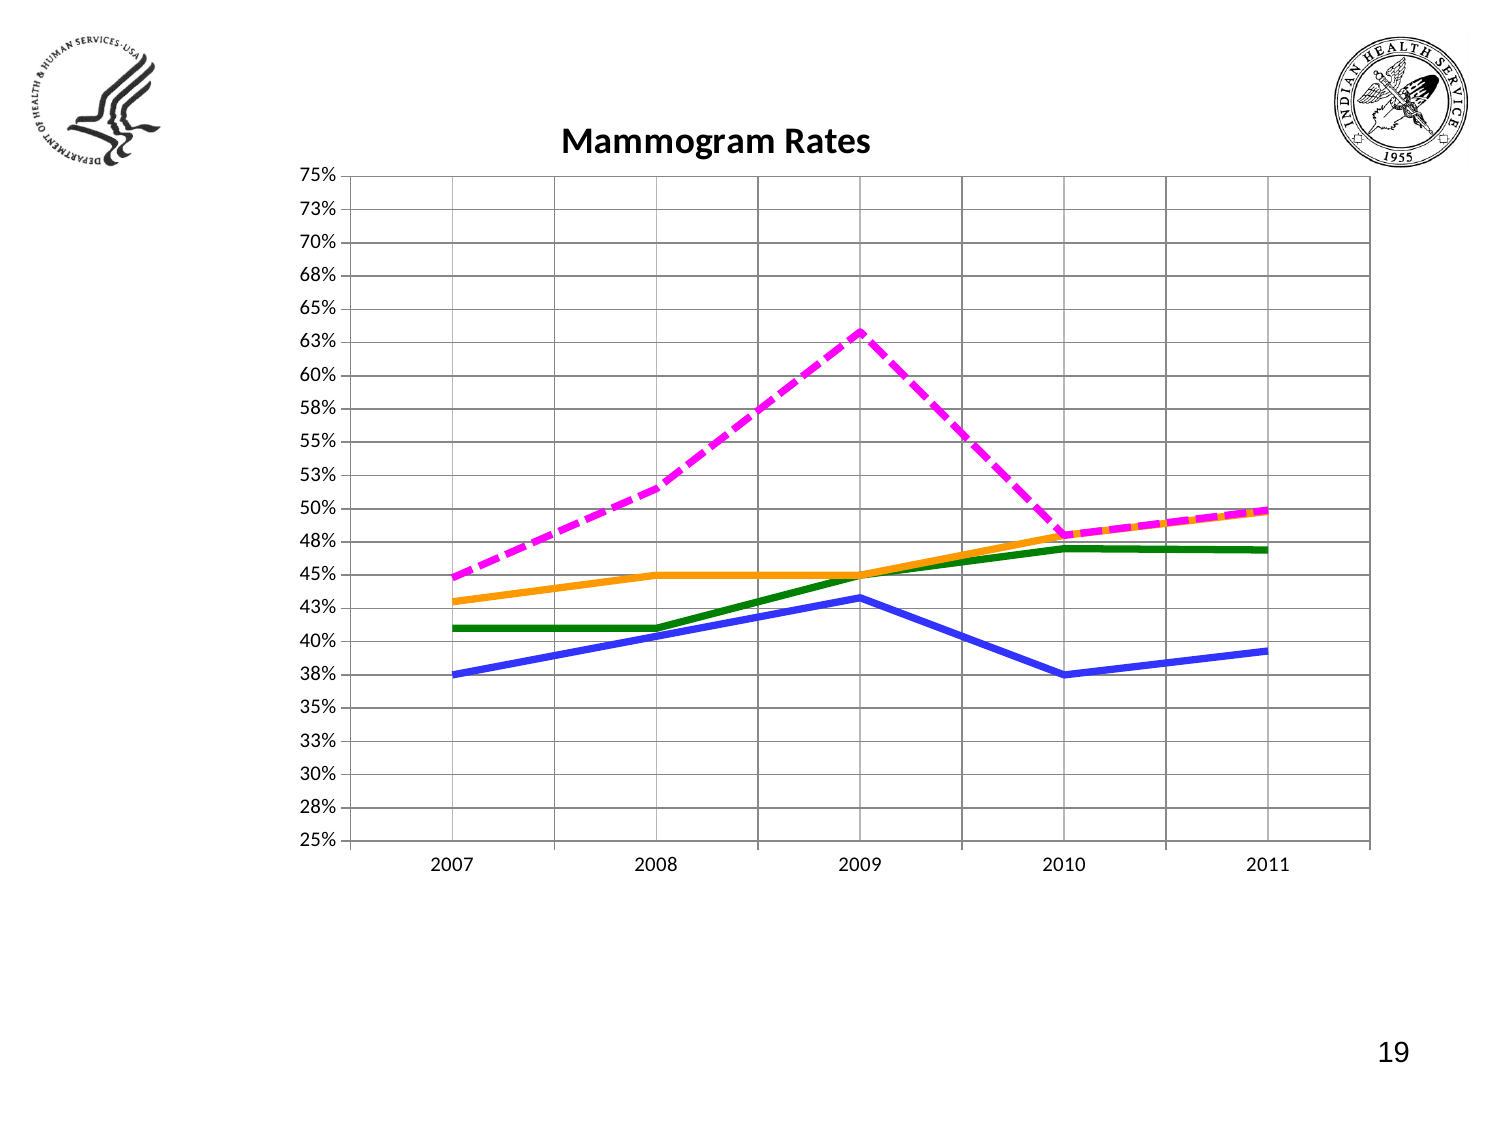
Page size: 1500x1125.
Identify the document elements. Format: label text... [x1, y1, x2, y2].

picture [28, 33, 164, 169]
chart [49, 87, 1384, 1014]
picture [1333, 33, 1469, 169]
slide_number 19 [1074, 1025, 1425, 1104]
